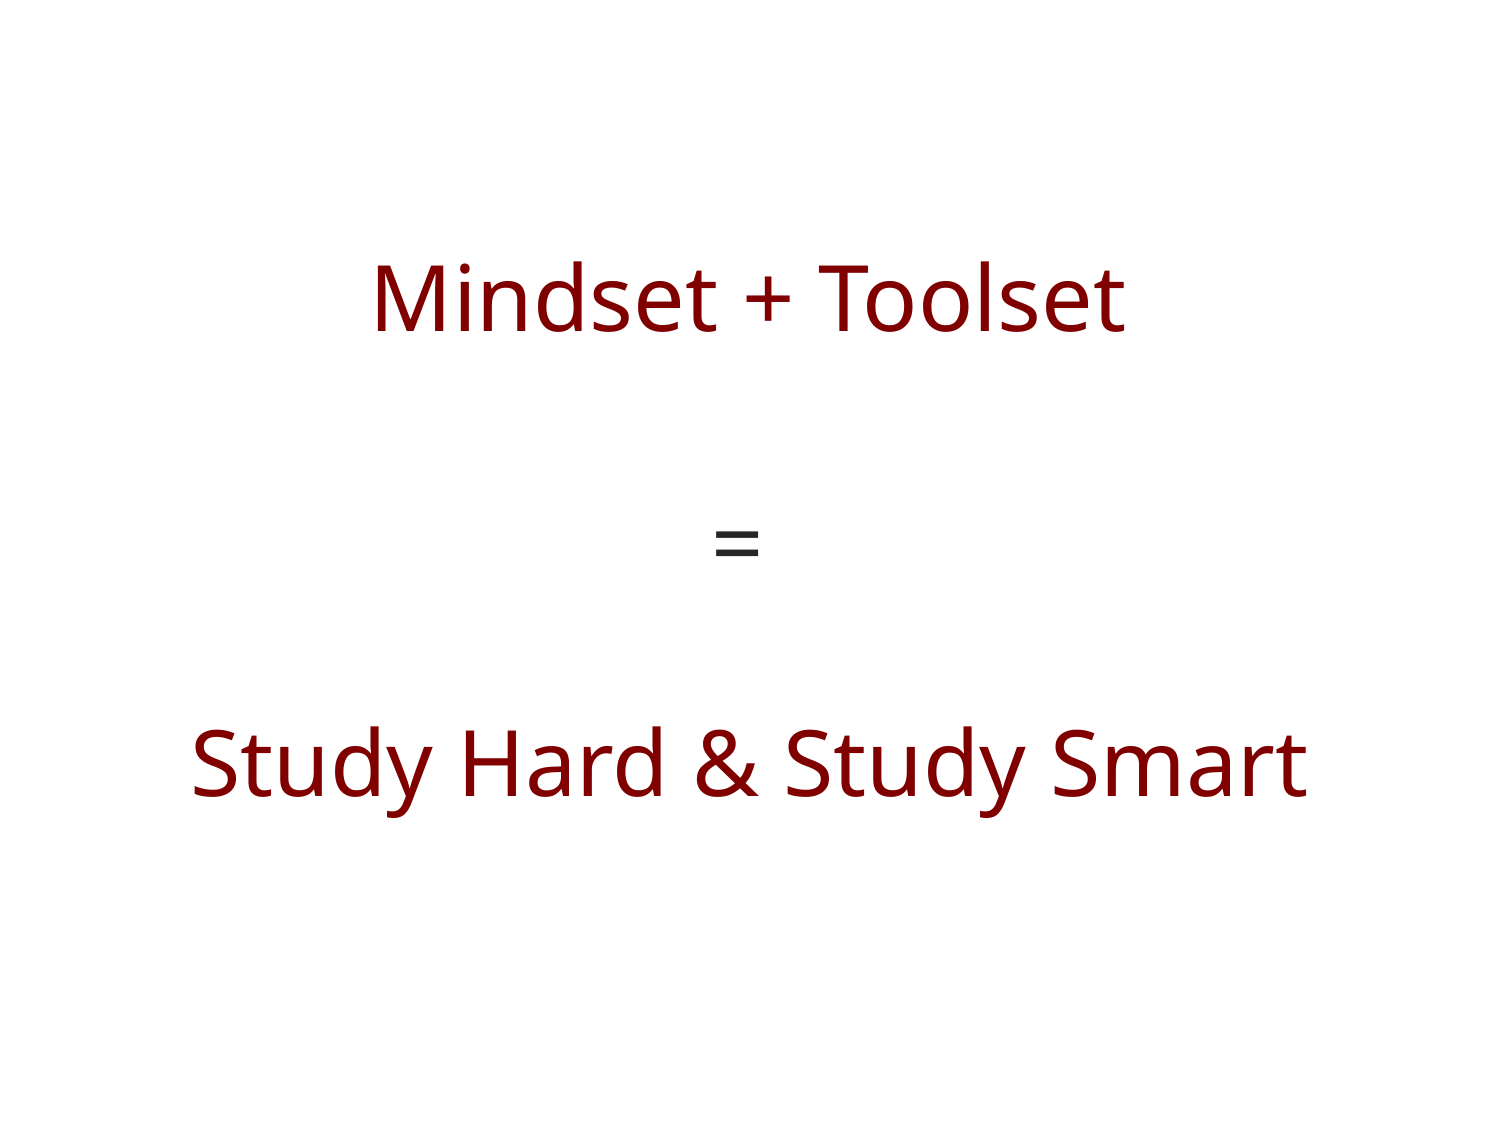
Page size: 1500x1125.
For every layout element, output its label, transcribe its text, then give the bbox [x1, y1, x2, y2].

text_box Mindset + Toolset [121, 232, 1376, 387]
text_box = Study Hard & Study Smart [112, 477, 1388, 1000]
